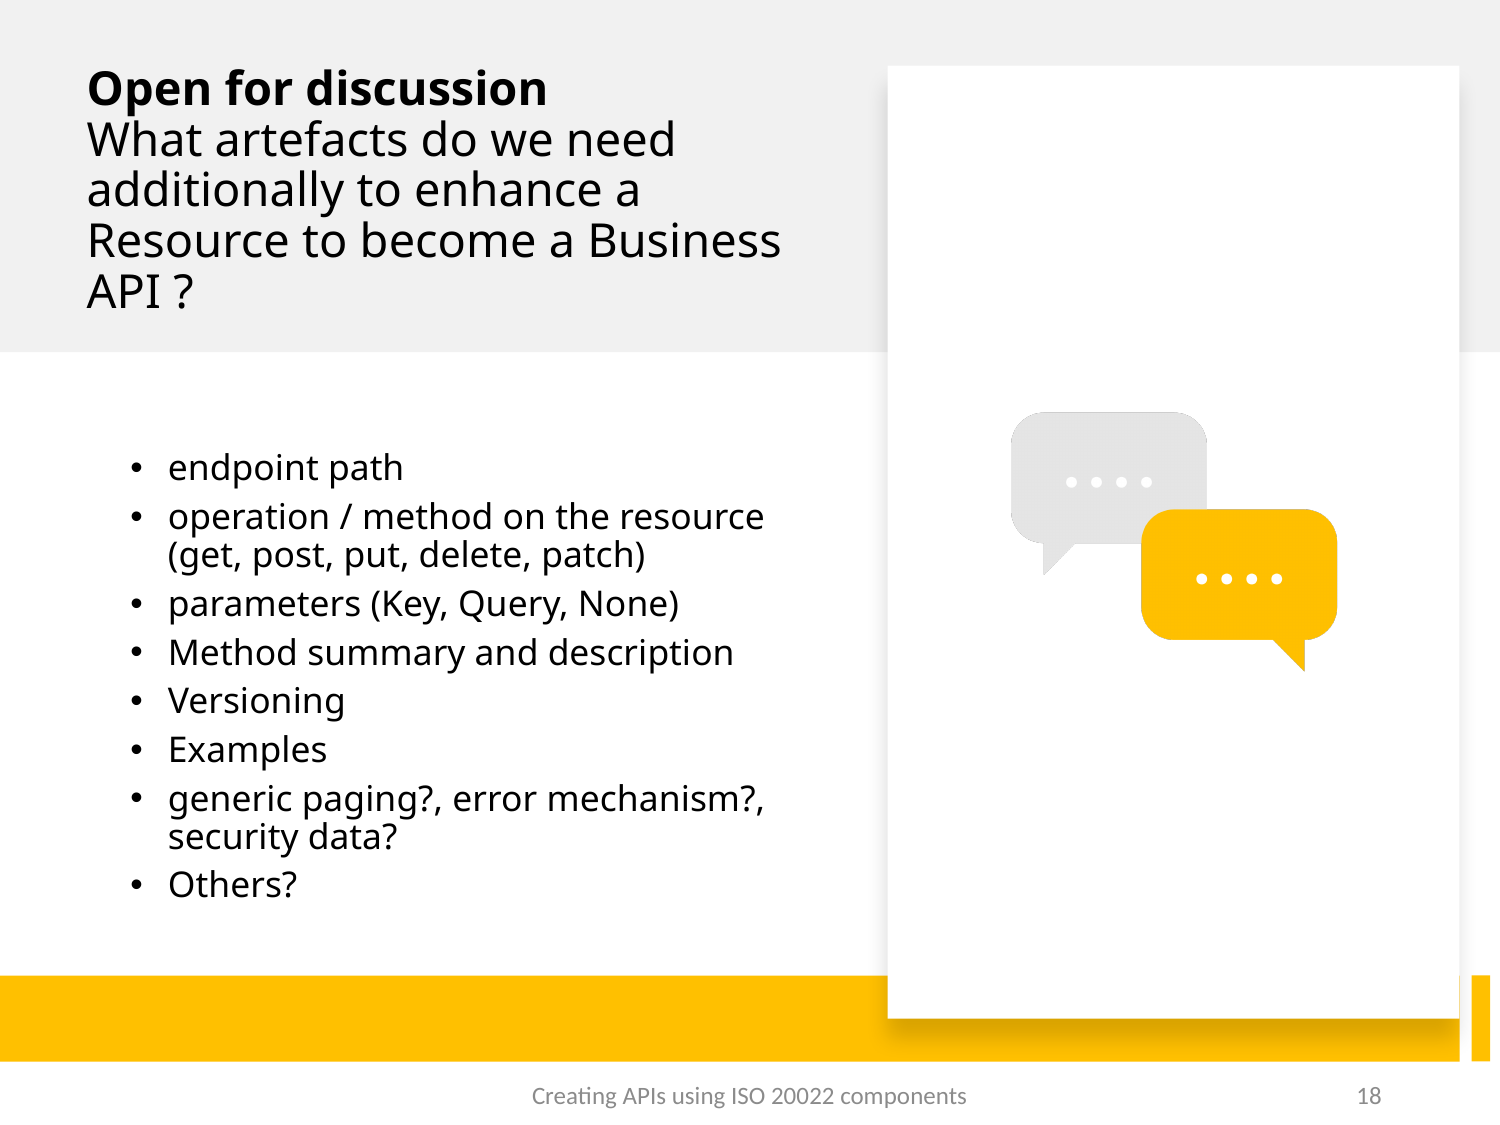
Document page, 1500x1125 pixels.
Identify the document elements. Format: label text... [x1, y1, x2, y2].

picture [912, 281, 1435, 803]
text_box [0, 0, 1500, 353]
text_box [887, 65, 1460, 1020]
list endpoint path operation / method on the resource (get, post, put, delete, patch) parameters (Key, Query, None) Method summary and description Versioning Examples generic paging?, error mechanism?, security data? Others? [40, 429, 791, 926]
slide_number 18 [1059, 1065, 1397, 1125]
text_box [0, 975, 1461, 1063]
text_box [1471, 974, 1491, 1062]
text_box [0, 353, 1500, 1125]
footer Creating APIs using ISO 20022 components [496, 1065, 1004, 1125]
title Open for discussion What artefacts do we need additionally to enhance a Resource to become a Business API ? [71, 57, 863, 327]
